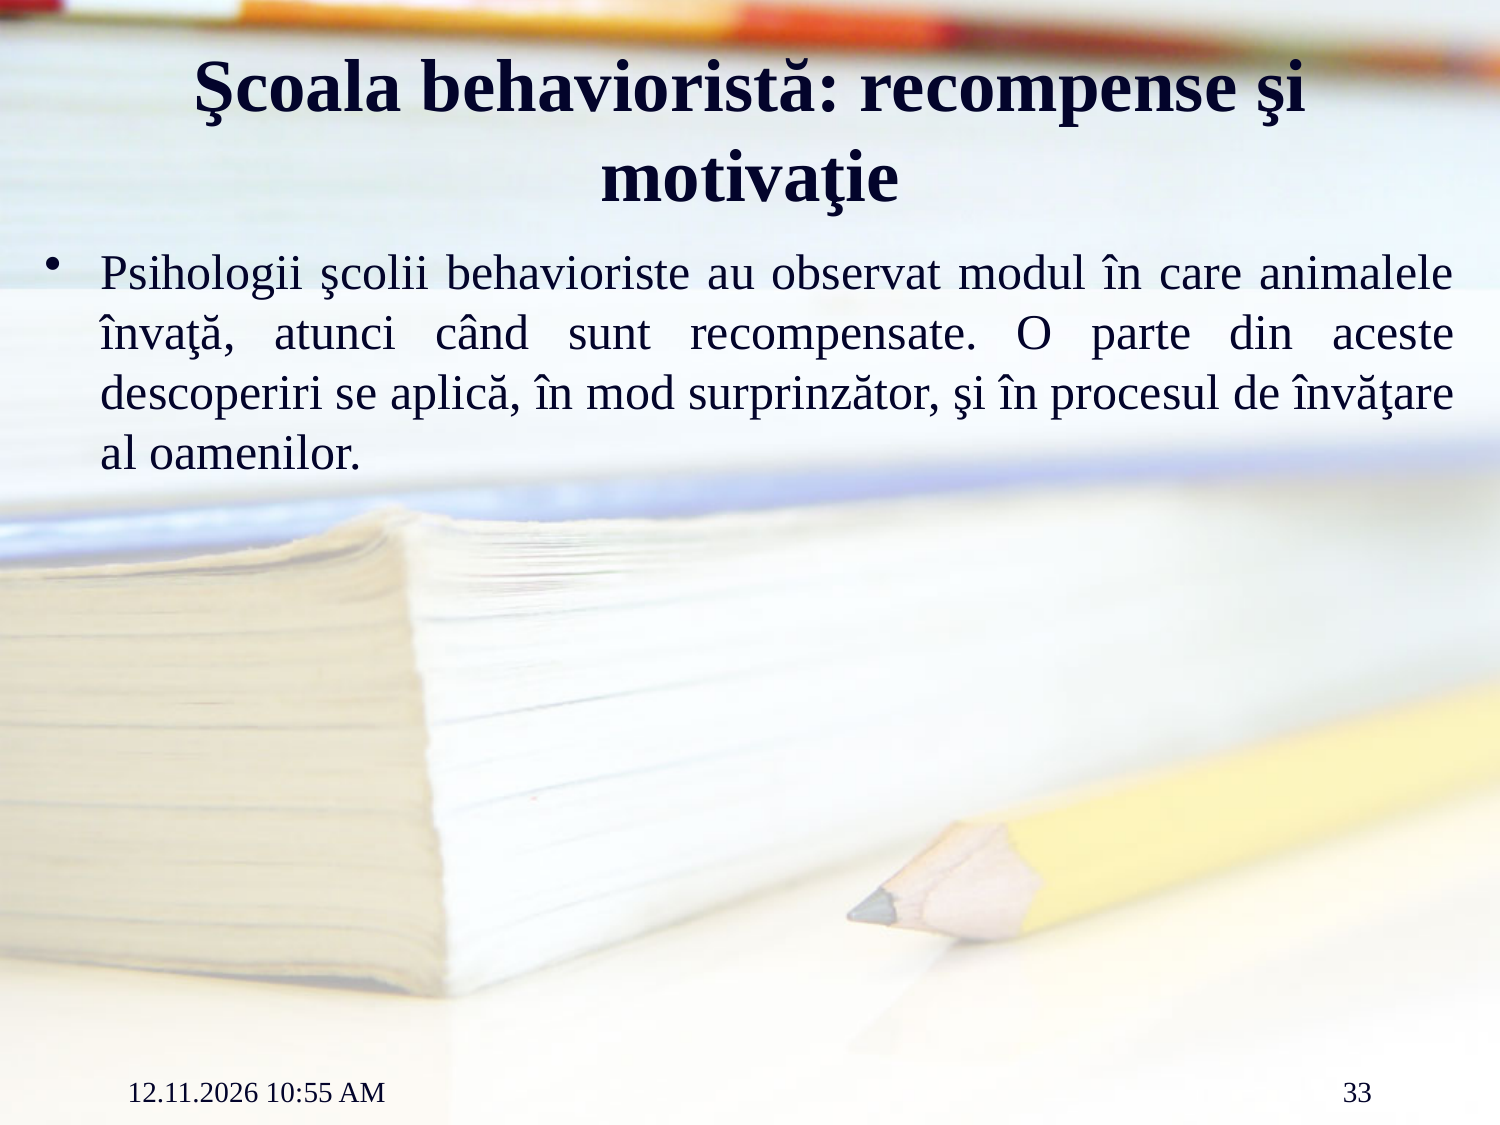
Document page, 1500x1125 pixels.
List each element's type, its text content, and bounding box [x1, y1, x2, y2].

slide_number 33 [1074, 1065, 1388, 1114]
list Psihologii şcolii behavioriste au observat modul în care animalele învaţă, atunci când sunt recompensate. O parte din aceste descoperiri se aplică, în mod surprinzător, şi în procesul de învăţare al oamenilor. [29, 231, 1471, 1044]
title Şcoala behavioristă: recompense şi motivaţie [29, 32, 1471, 221]
picture [0, 0, 1500, 1125]
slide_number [112, 1065, 426, 1114]
